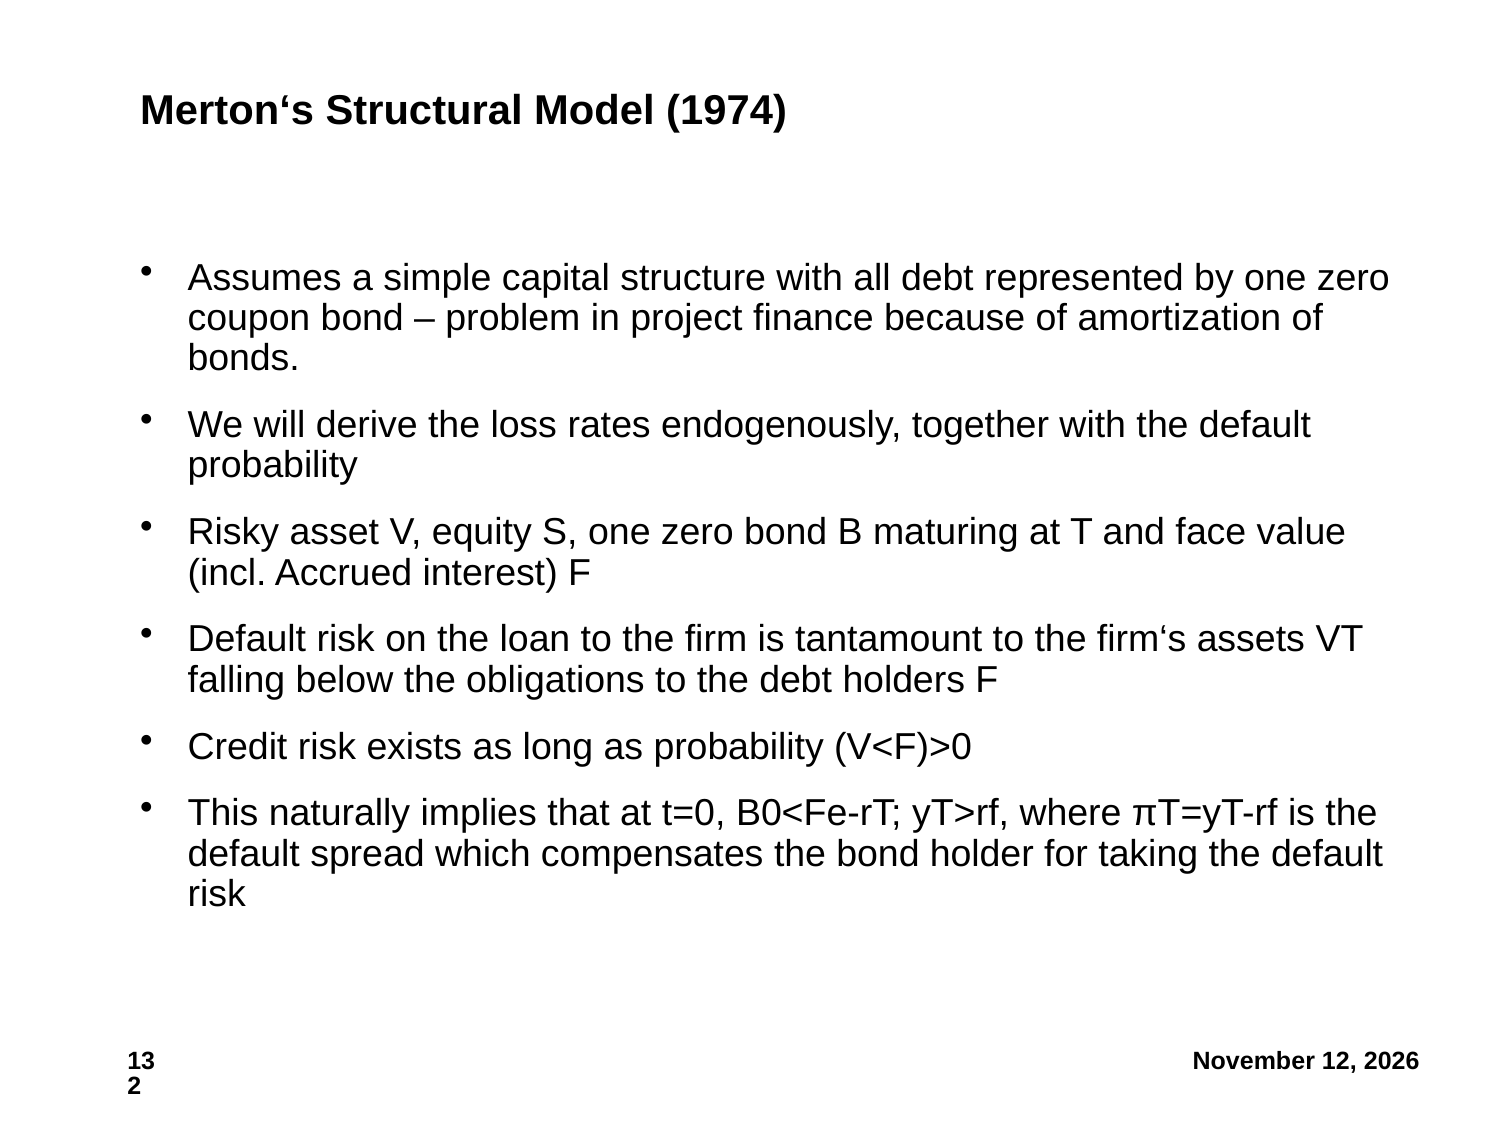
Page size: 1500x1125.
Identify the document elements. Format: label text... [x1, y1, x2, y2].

title Merton‘s Structural Model (1974) [124, 74, 1376, 226]
list Assumes a simple capital structure with all debt represented by one zero coupon bond – problem in project finance because of amortization of bonds. We will derive the loss rates endogenously, together with the default probability Risky asset V, equity S, one zero bond B maturing at T and face value (incl. Accrued interest) F Default risk on the loan to the firm is tantamount to the firm‘s assets VT falling below the obligations to the debt holders F Credit risk exists as long as probability (V<F)>0 This naturally implies that at t=0, B0<Fe-rT; yT>rf, where πT=yT-rf is the default spread which compensates the bond holder for taking the default risk [124, 249, 1413, 1001]
